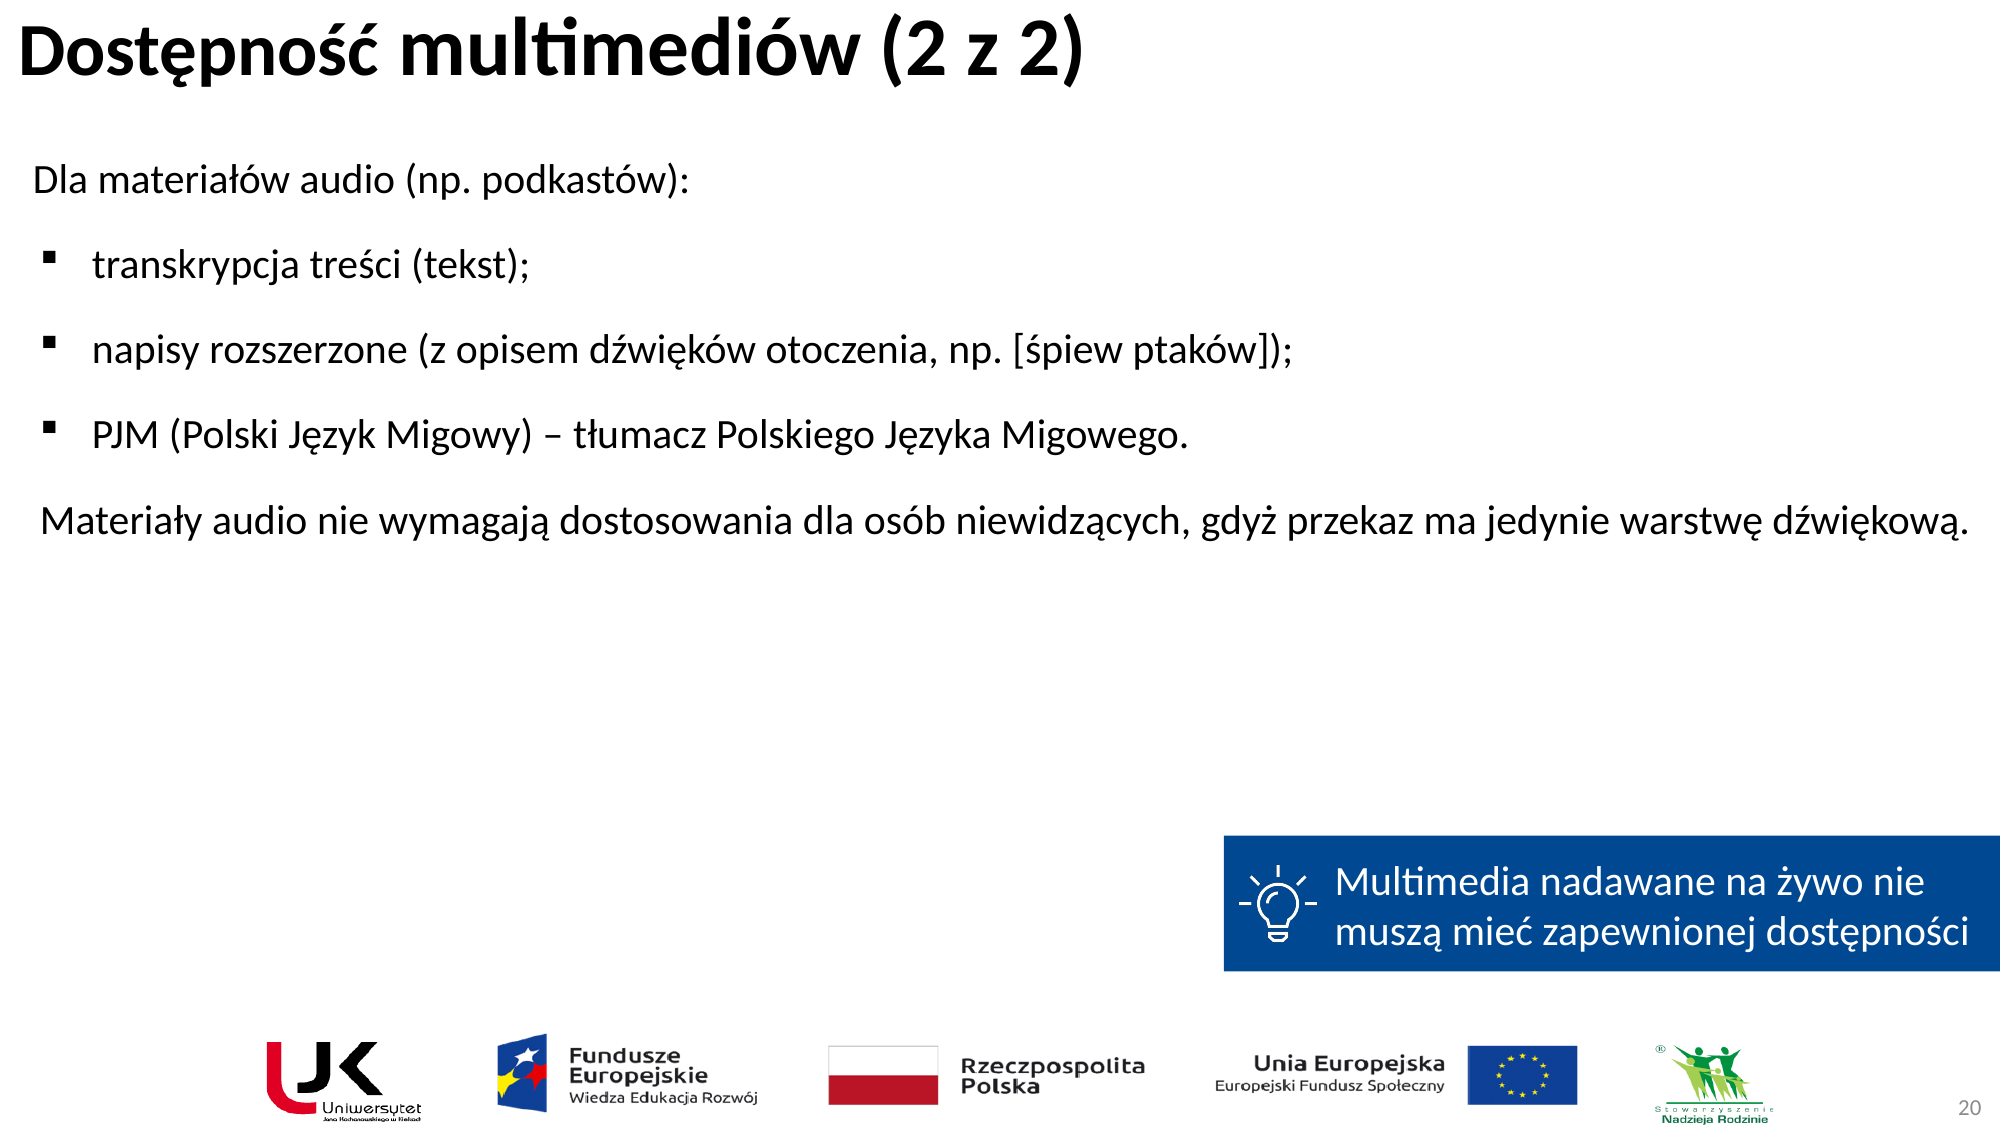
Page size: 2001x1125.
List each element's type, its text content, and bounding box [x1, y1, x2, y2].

slide_number 20 [1860, 1086, 1997, 1125]
picture [266, 1042, 421, 1122]
picture [1226, 852, 1330, 956]
picture [463, 1004, 1613, 1125]
title Dostępność multimediów (2 z 2) [18, 3, 1255, 105]
text_box Multimedia nadawane na żywo nie muszą mieć zapewnionej dostępności [1223, 835, 2000, 972]
picture [1655, 1044, 1774, 1125]
text_box Dla materiałów audio (np. podkastów): transkrypcja treści (tekst); napisy rozszerzone (z opisem dźwięków otoczenia, np. [śpiew ptaków]); PJM (Polski Język Migowy) – tłumacz Polskiego Języka Migowego. Materiały audio nie wymagają dostosowania dla osób niewidzących, gdyż przekaz ma jedynie warstwę dźwiękową. [32, 126, 1975, 639]
